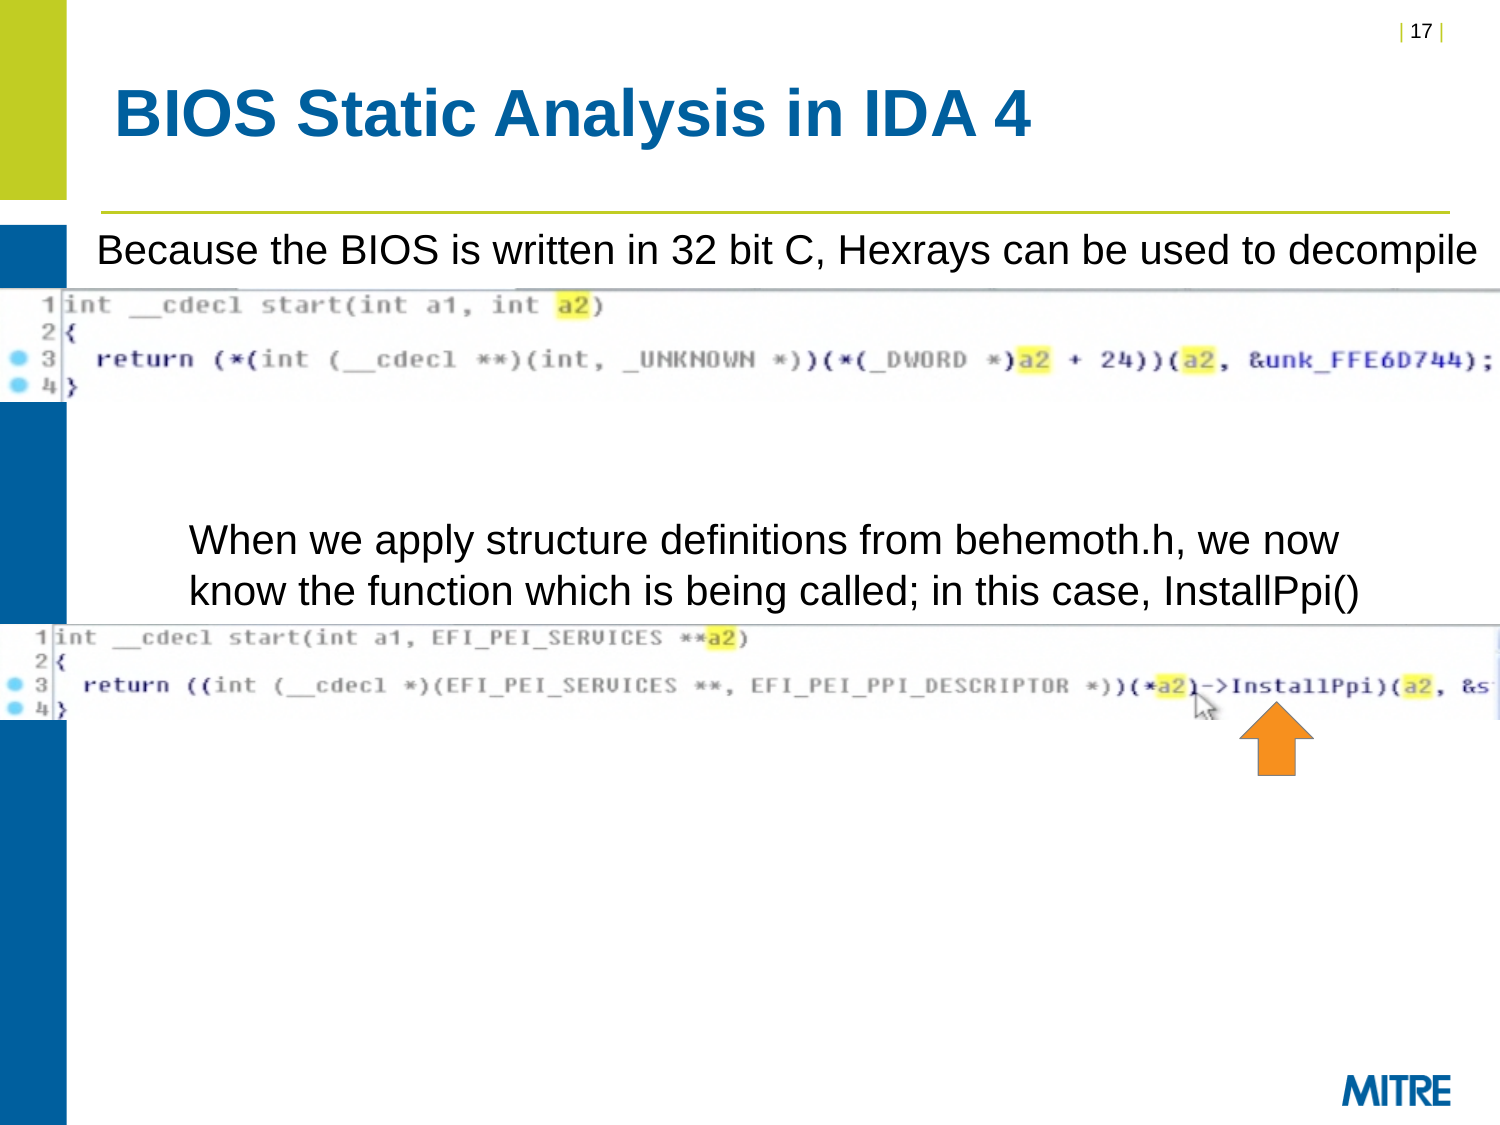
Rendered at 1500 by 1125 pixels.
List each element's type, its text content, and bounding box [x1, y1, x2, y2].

picture [0, 287, 1500, 402]
text_box [1237, 728, 1316, 778]
picture [0, 624, 1500, 721]
text_box Because the BIOS is written in 32 bit C, Hexrays can be used to decompile [81, 215, 1495, 281]
title BIOS Static Analysis in IDA 4 [99, 45, 1450, 188]
picture [1342, 1072, 1453, 1113]
text_box When we apply structure definitions from behemoth.h, we now know the function which is being called; in this case, InstallPpi() [174, 505, 1380, 621]
